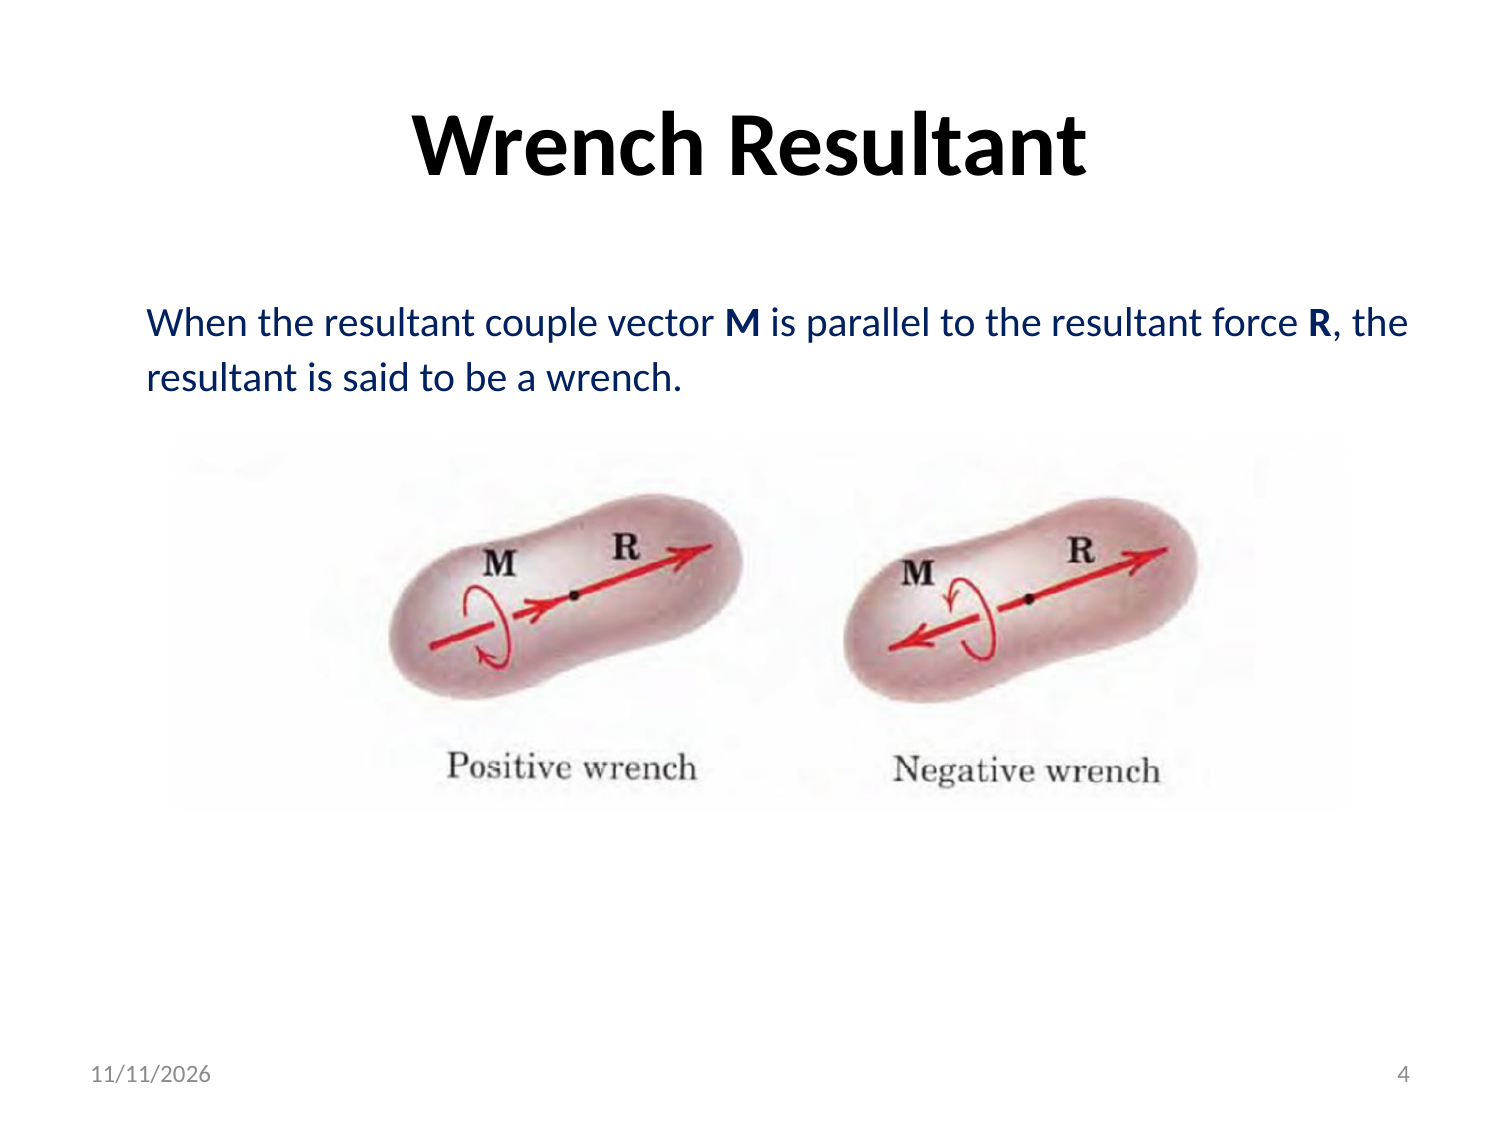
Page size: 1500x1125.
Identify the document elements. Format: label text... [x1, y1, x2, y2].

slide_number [75, 1042, 425, 1103]
list When the resultant couple vector M is parallel to the resultant force R, the resultant is said to be a wrench. [75, 262, 1425, 1005]
picture [174, 437, 1346, 813]
title Wrench Resultant [75, 45, 1425, 233]
slide_number 4 [1074, 1042, 1425, 1103]
